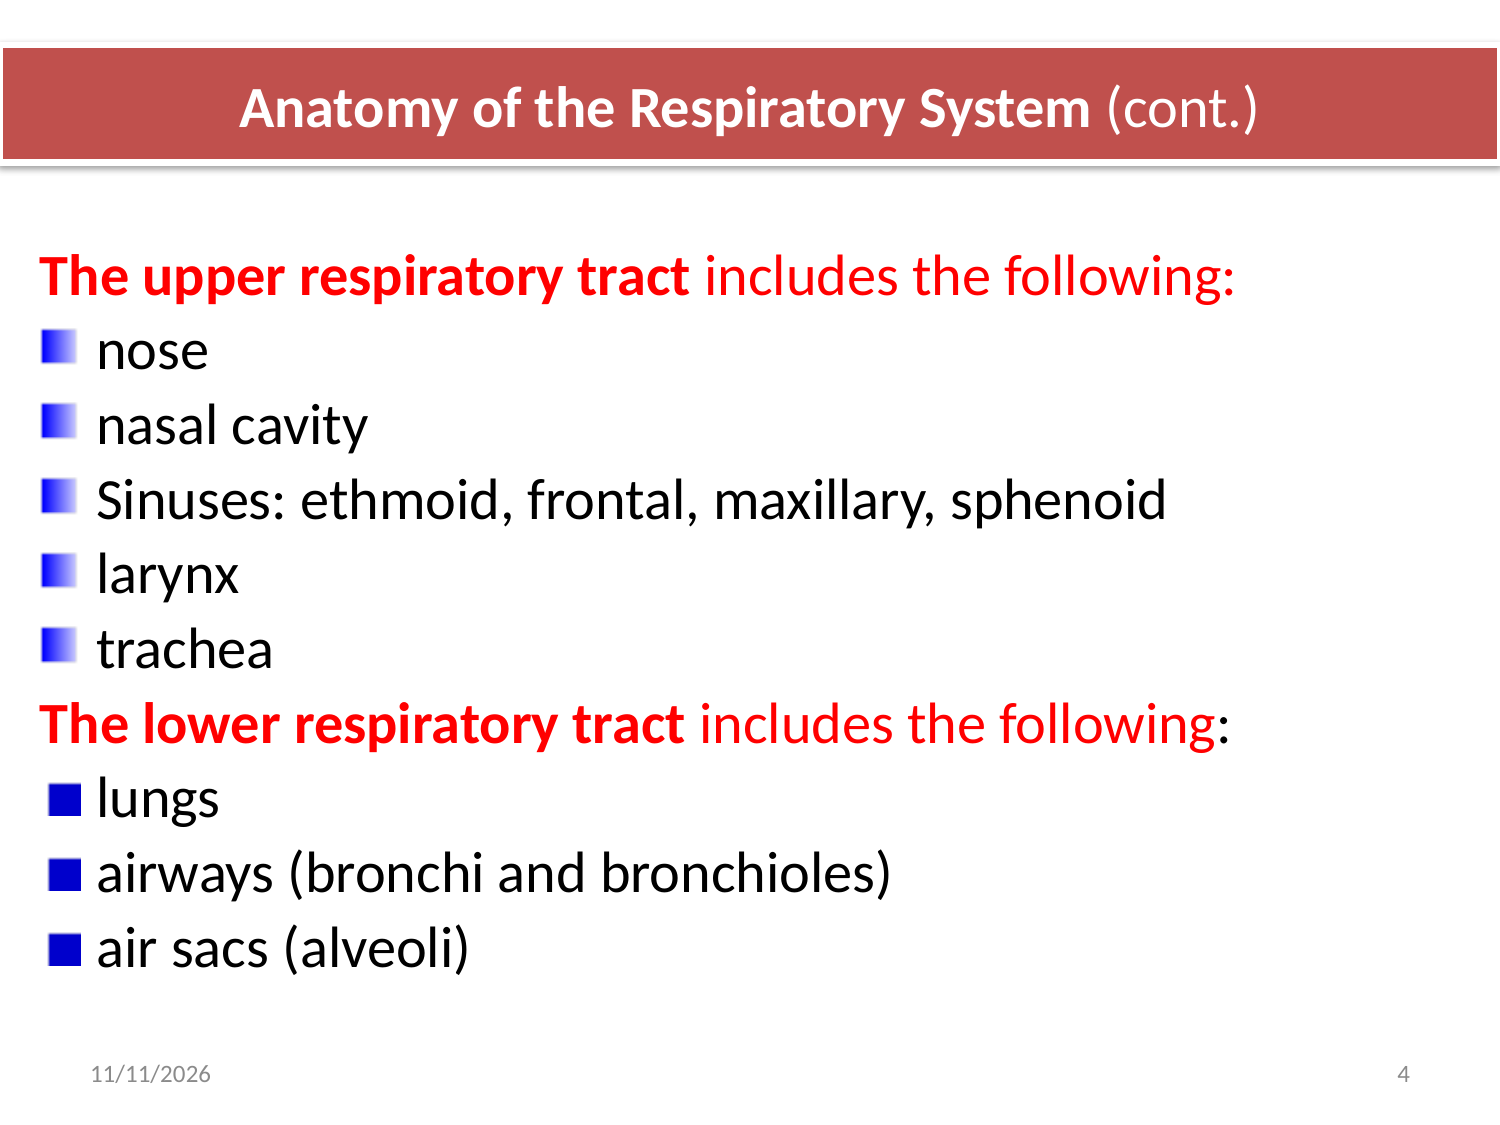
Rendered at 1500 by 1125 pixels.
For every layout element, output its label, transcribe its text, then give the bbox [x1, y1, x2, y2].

picture [39, 327, 81, 368]
list The upper respiratory tract includes the following: nose nasal cavity Sinuses: ethmoid, frontal, maxillary, sphenoid larynx trachea The lower respiratory tract includes the following: lungs airways (bronchi and bronchioles) air sacs (alveoli) [24, 237, 1457, 1032]
picture [39, 401, 81, 443]
title Anatomy of the Respiratory System (cont.) [0, 42, 1500, 166]
picture [39, 774, 81, 816]
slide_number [75, 1042, 425, 1103]
picture [39, 924, 81, 966]
picture [39, 551, 81, 592]
picture [39, 625, 81, 667]
slide_number 4 [1074, 1042, 1425, 1103]
picture [39, 849, 81, 891]
picture [39, 476, 81, 518]
